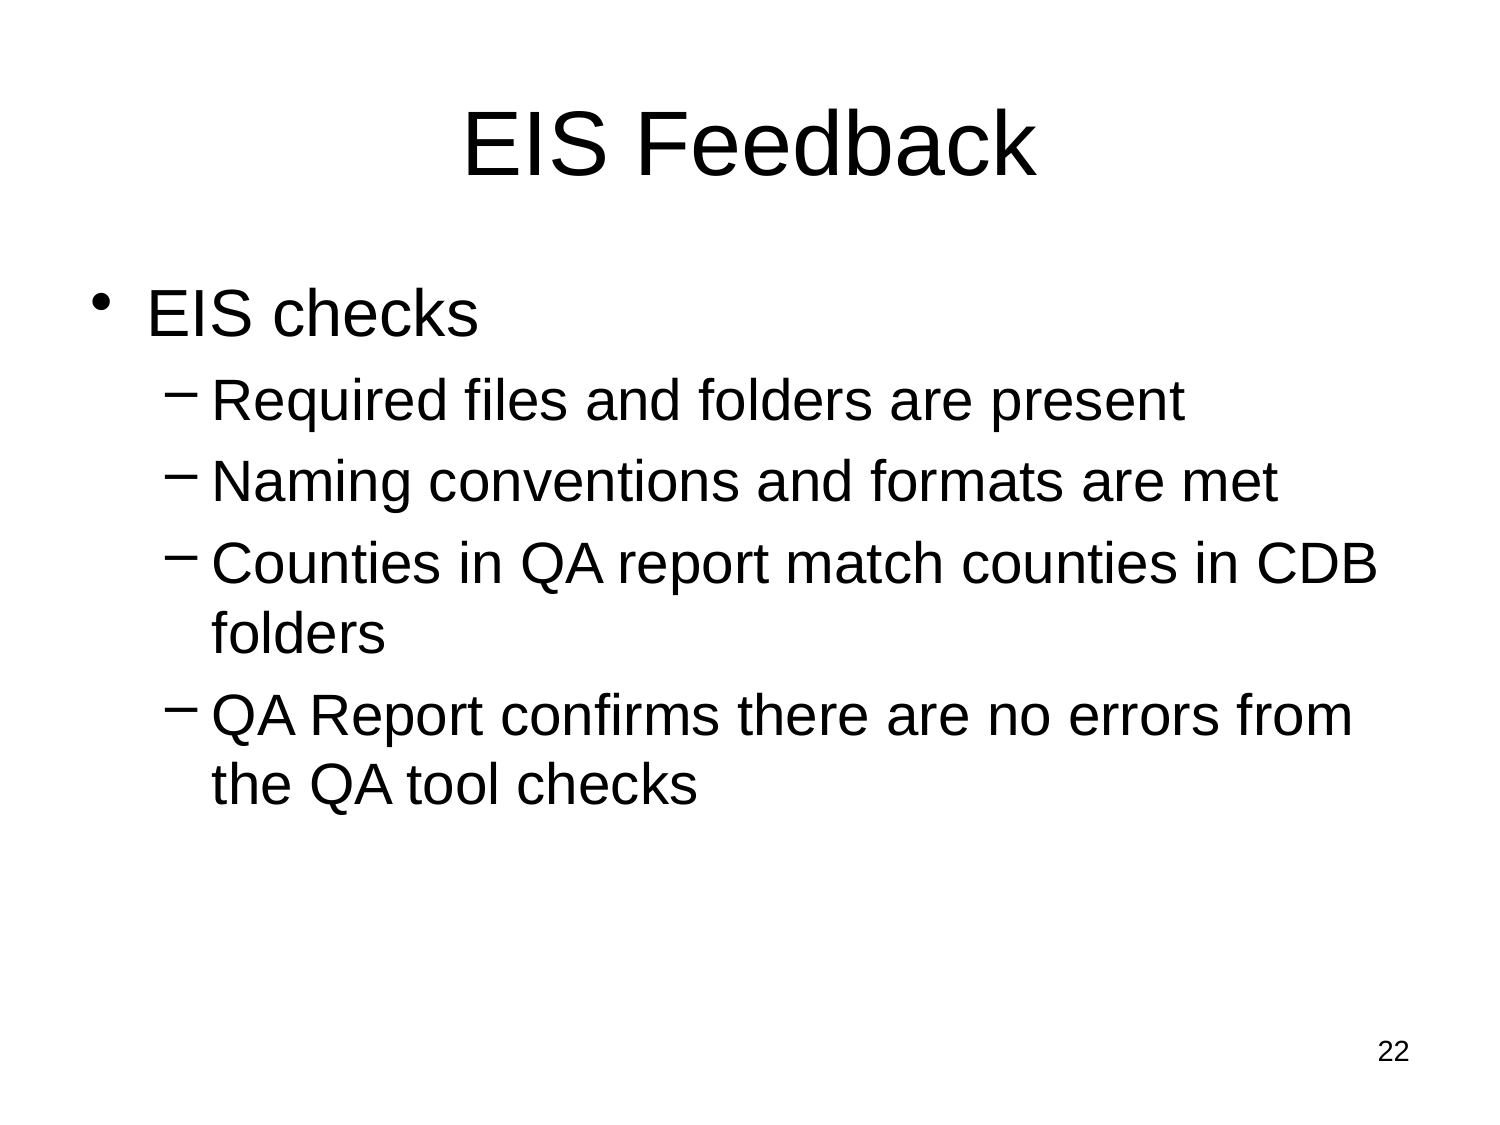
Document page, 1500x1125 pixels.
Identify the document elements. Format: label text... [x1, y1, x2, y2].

slide_number 22 [1074, 1024, 1426, 1103]
list EIS checks Required files and folders are present Naming conventions and formats are met Counties in QA report match counties in CDB folders QA Report confirms there are no errors from the QA tool checks [74, 262, 1426, 1006]
title EIS Feedback [74, 44, 1426, 233]
